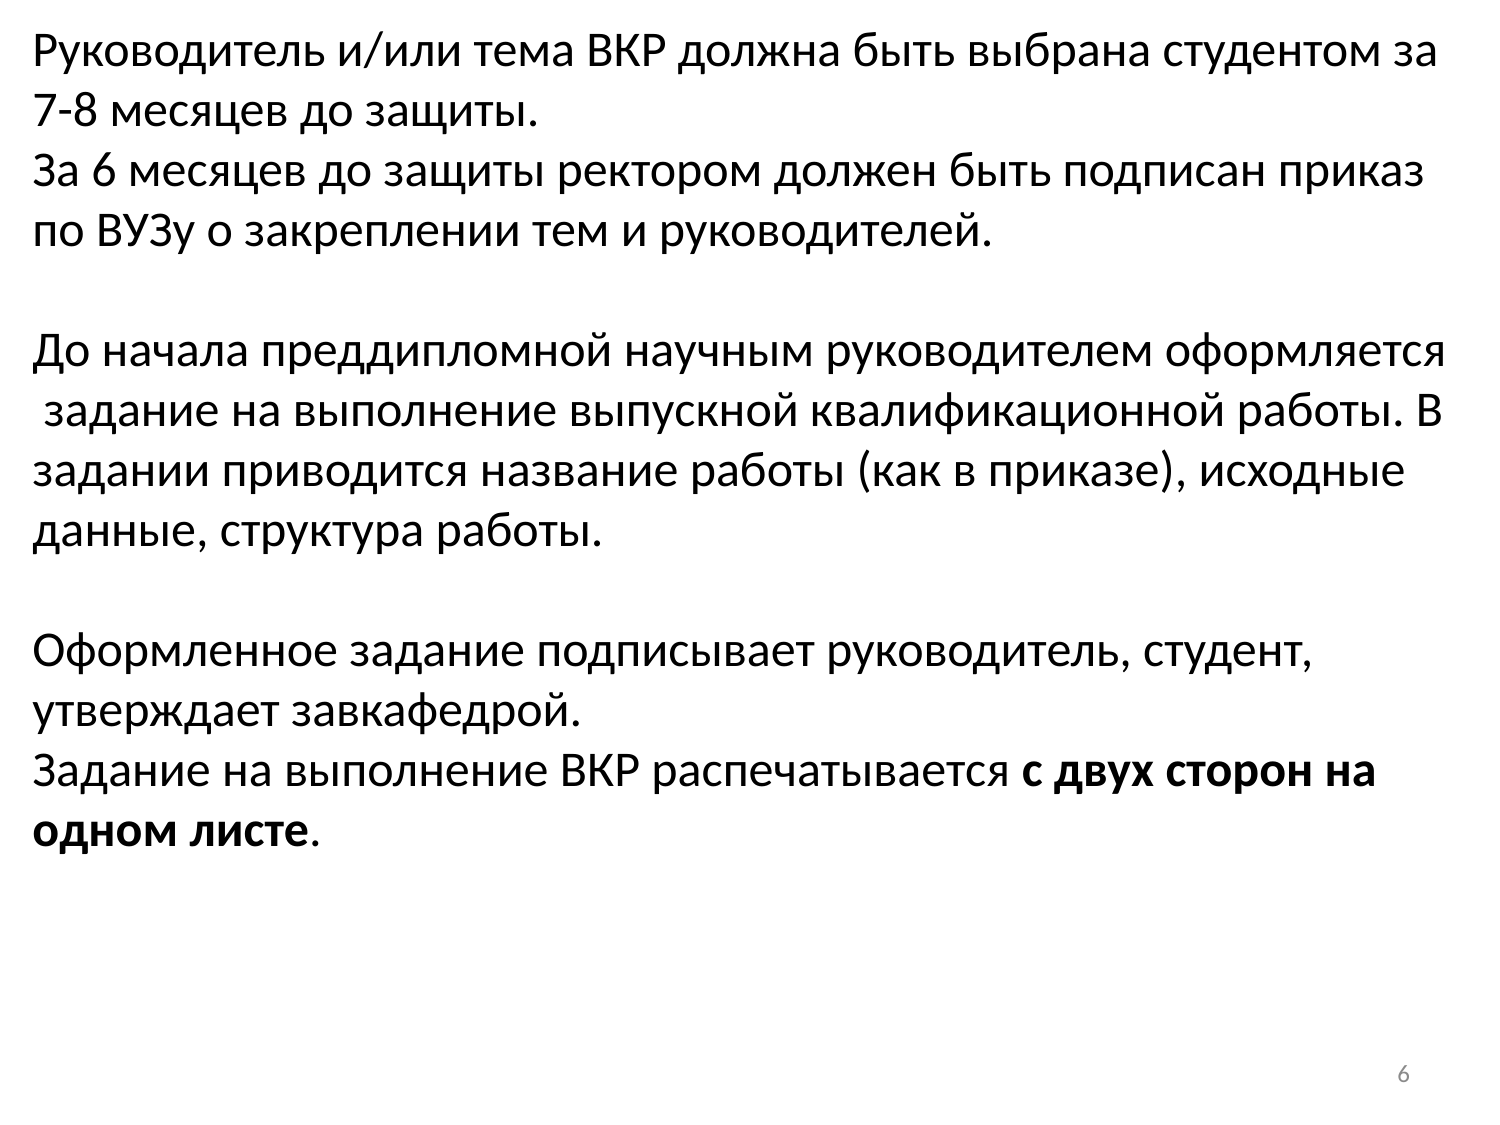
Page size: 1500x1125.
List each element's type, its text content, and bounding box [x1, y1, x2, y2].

text_box Руководитель и/или тема ВКР должна быть выбрана студентом за 7-8 месяцев до защиты. За 6 месяцев до защиты ректором должен быть подписан приказ по ВУЗу о закреплении тем и руководителей. До начала преддипломной научным руководителем оформляется задание на выполнение выпускной квалификационной работы. В задании приводится название работы (как в приказе), исходные данные, структура работы. Оформленное задание подписывает руководитель, студент, утверждает завкафедрой. Задание на выполнение ВКР распечатывается с двух сторон на одном листе. [17, 9, 1471, 865]
slide_number 6 [1074, 1042, 1425, 1103]
